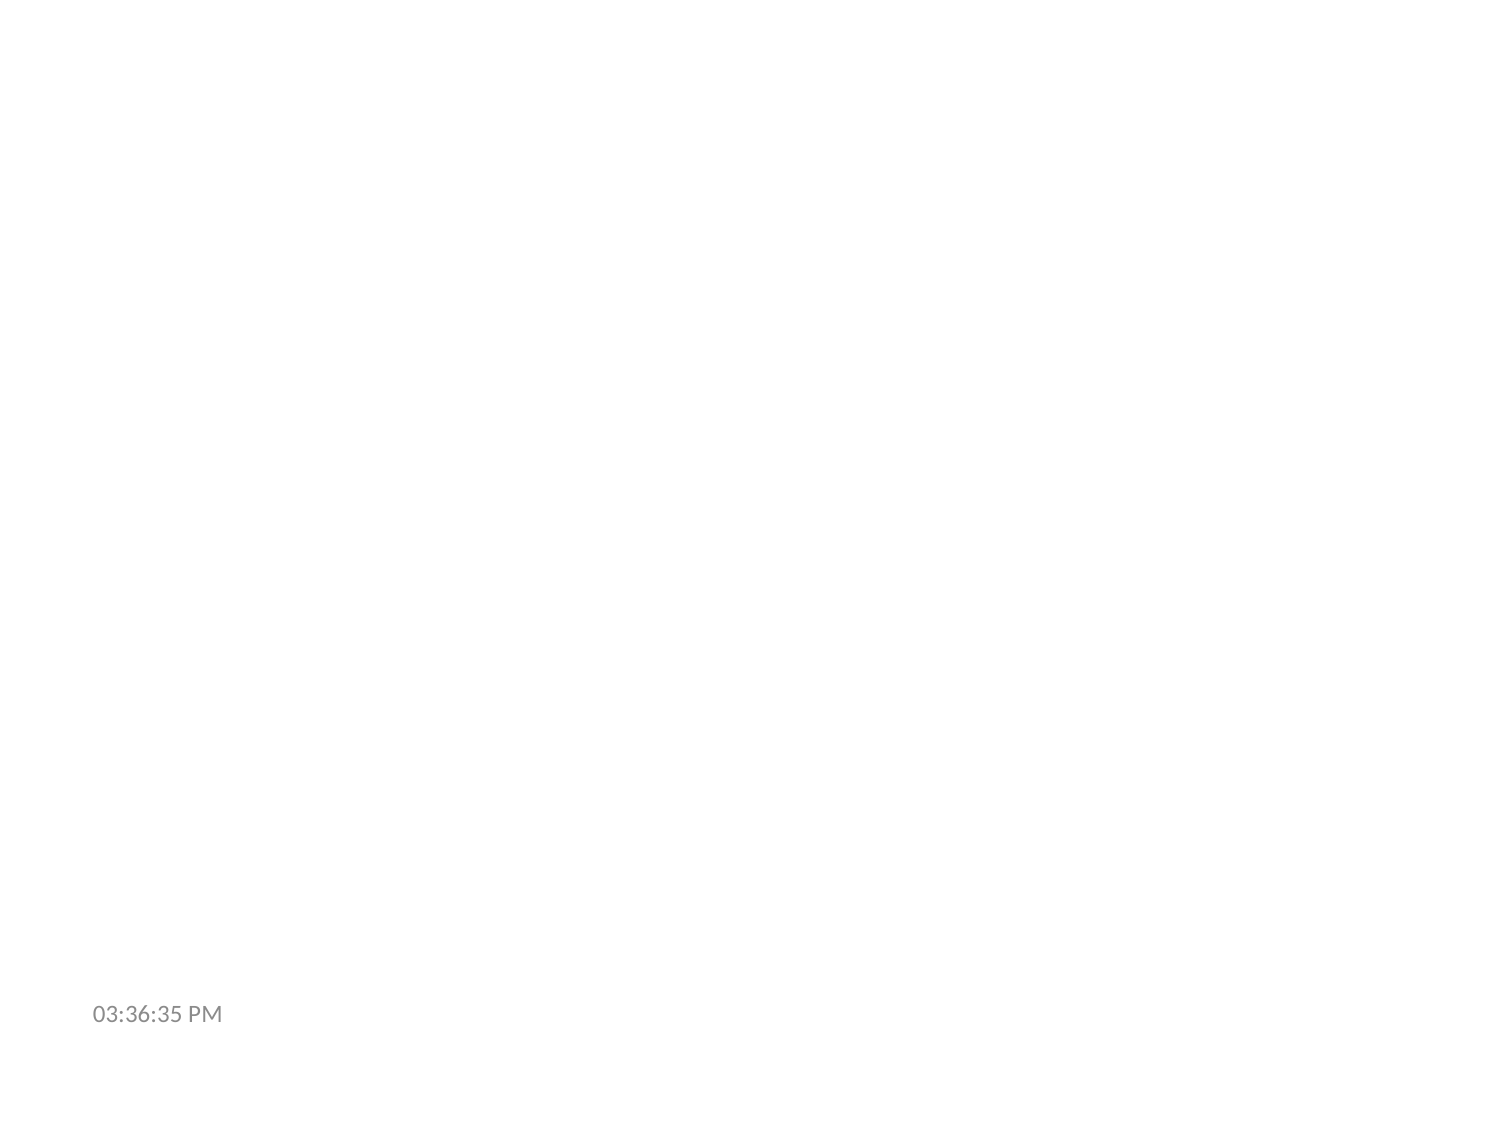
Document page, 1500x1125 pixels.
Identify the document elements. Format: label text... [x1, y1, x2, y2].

text_box 3:35:09 PM [77, 982, 428, 1043]
